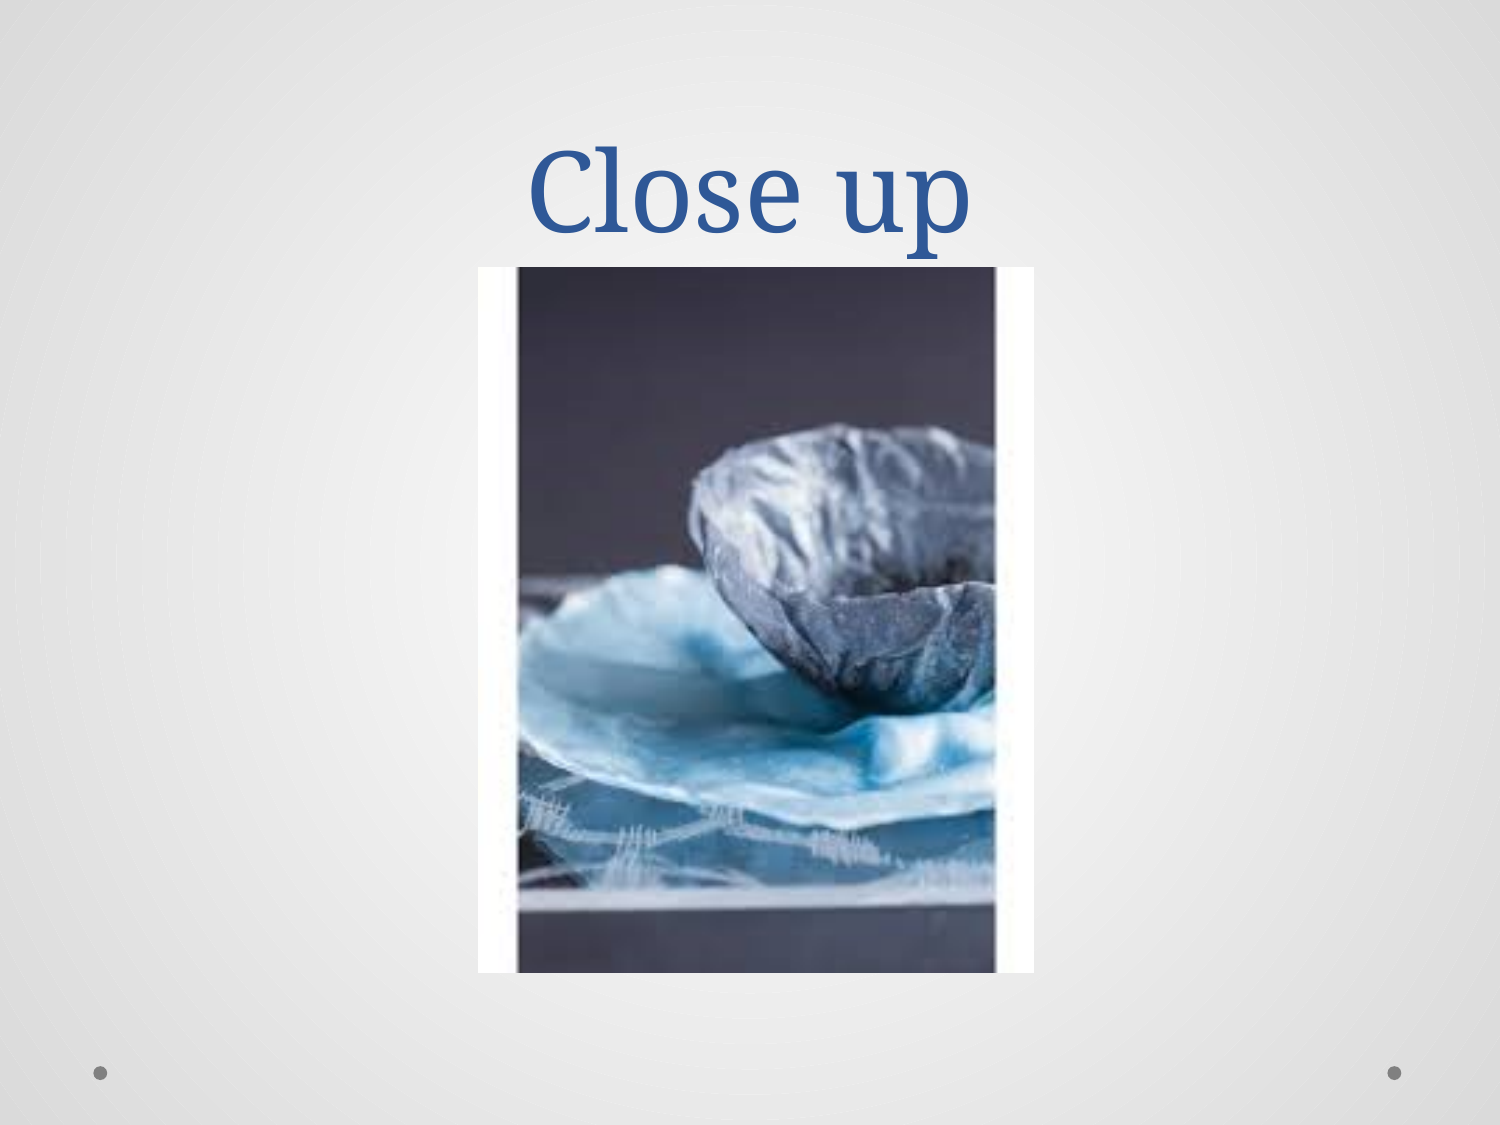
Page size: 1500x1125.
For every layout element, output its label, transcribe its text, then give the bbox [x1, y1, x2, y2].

title Close up [75, 0, 1425, 263]
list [478, 266, 1034, 974]
